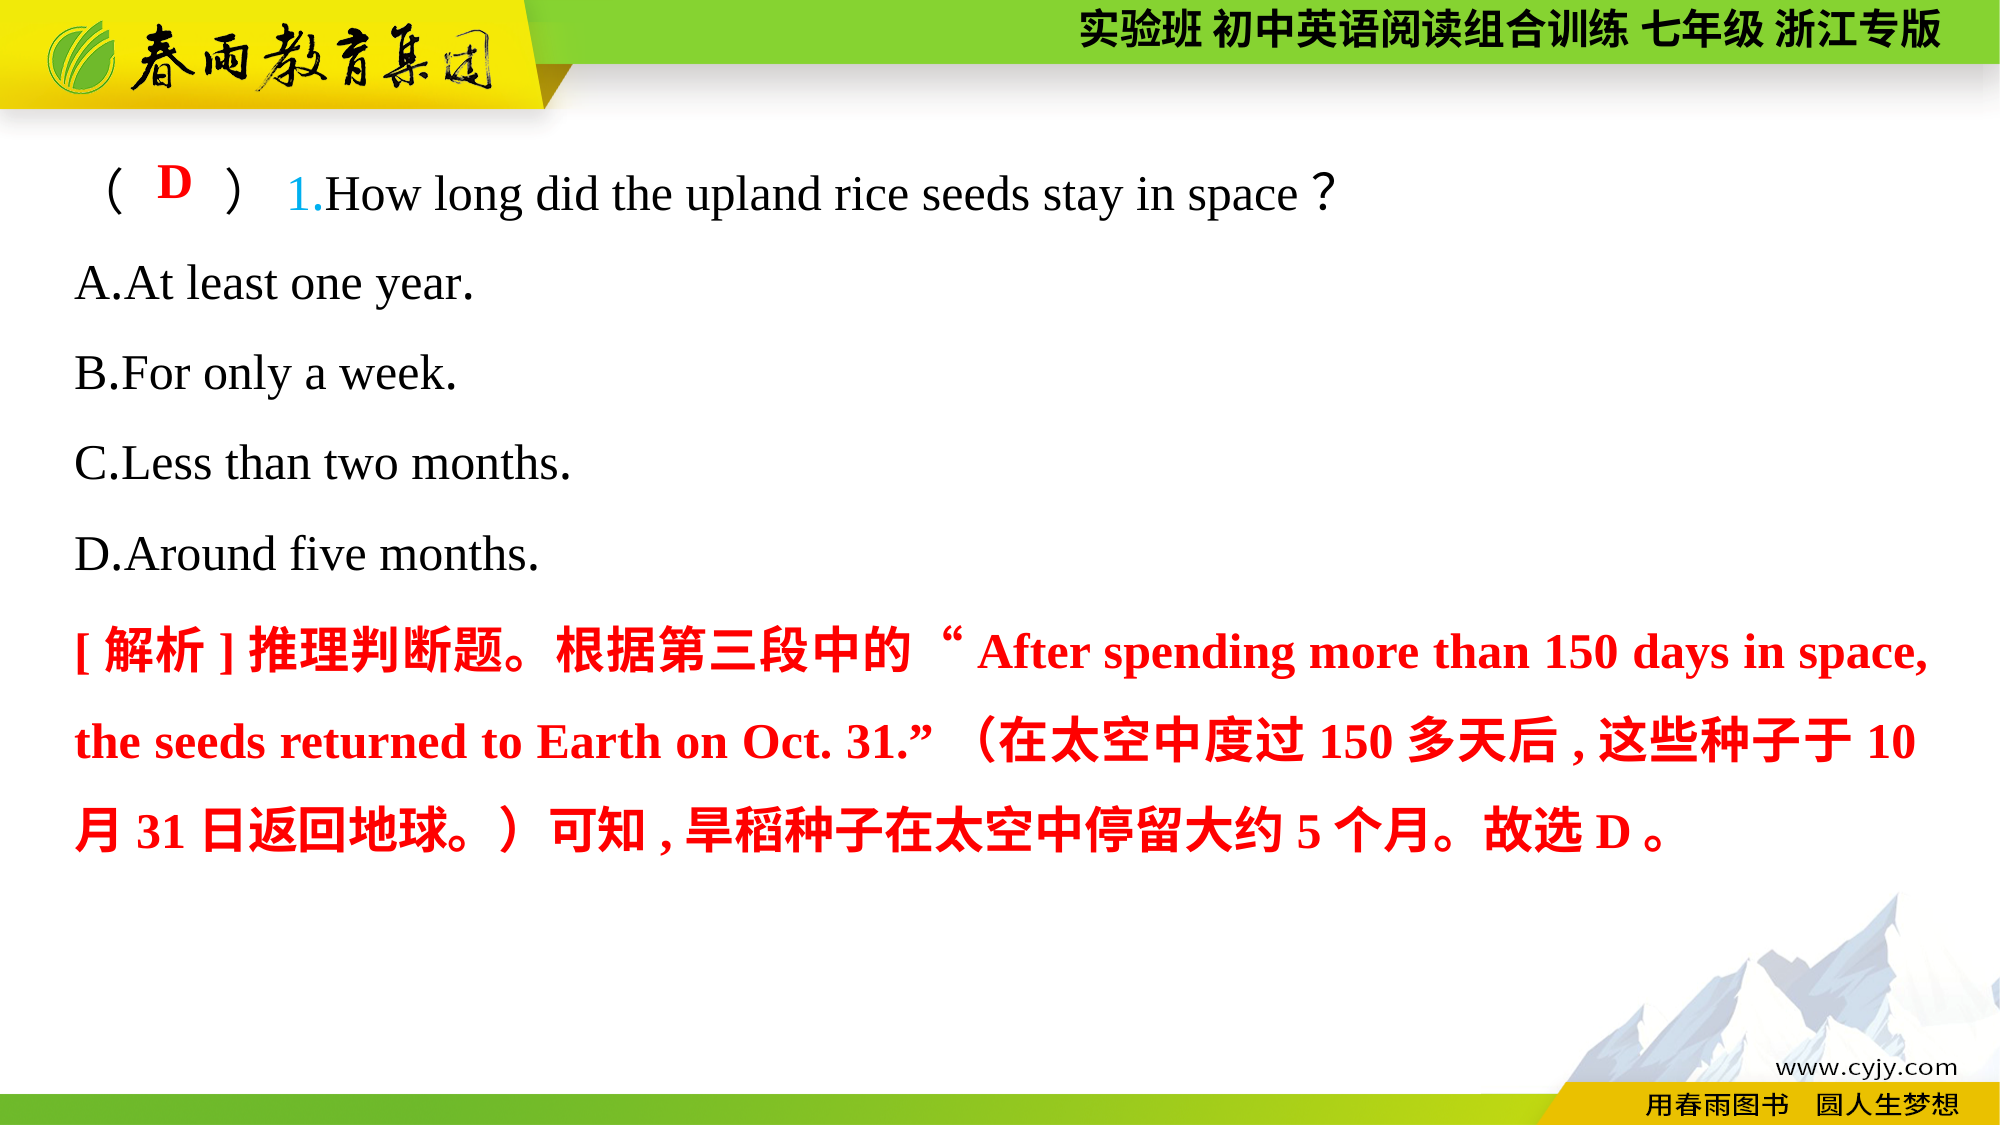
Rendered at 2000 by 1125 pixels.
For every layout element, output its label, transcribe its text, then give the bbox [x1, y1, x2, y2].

list （ ）1.How long did the upland rice seeds stay in space？ A.At least one year. B.For only a week. C.Less than two months. D.Around five months. [59, 122, 1944, 581]
picture [0, 0, 2000, 1125]
text_box D [142, 141, 208, 217]
text_box [解析]推理判断题。根据第三段中的“After spending more than 150 days in space, the seeds returned to Earth on Oct. 31.”（在太空中度过150多天后,这些种子于10月31日返回地球。）可知,旱稻种子在太空中停留大约5个月。故选D。 [59, 581, 1944, 867]
